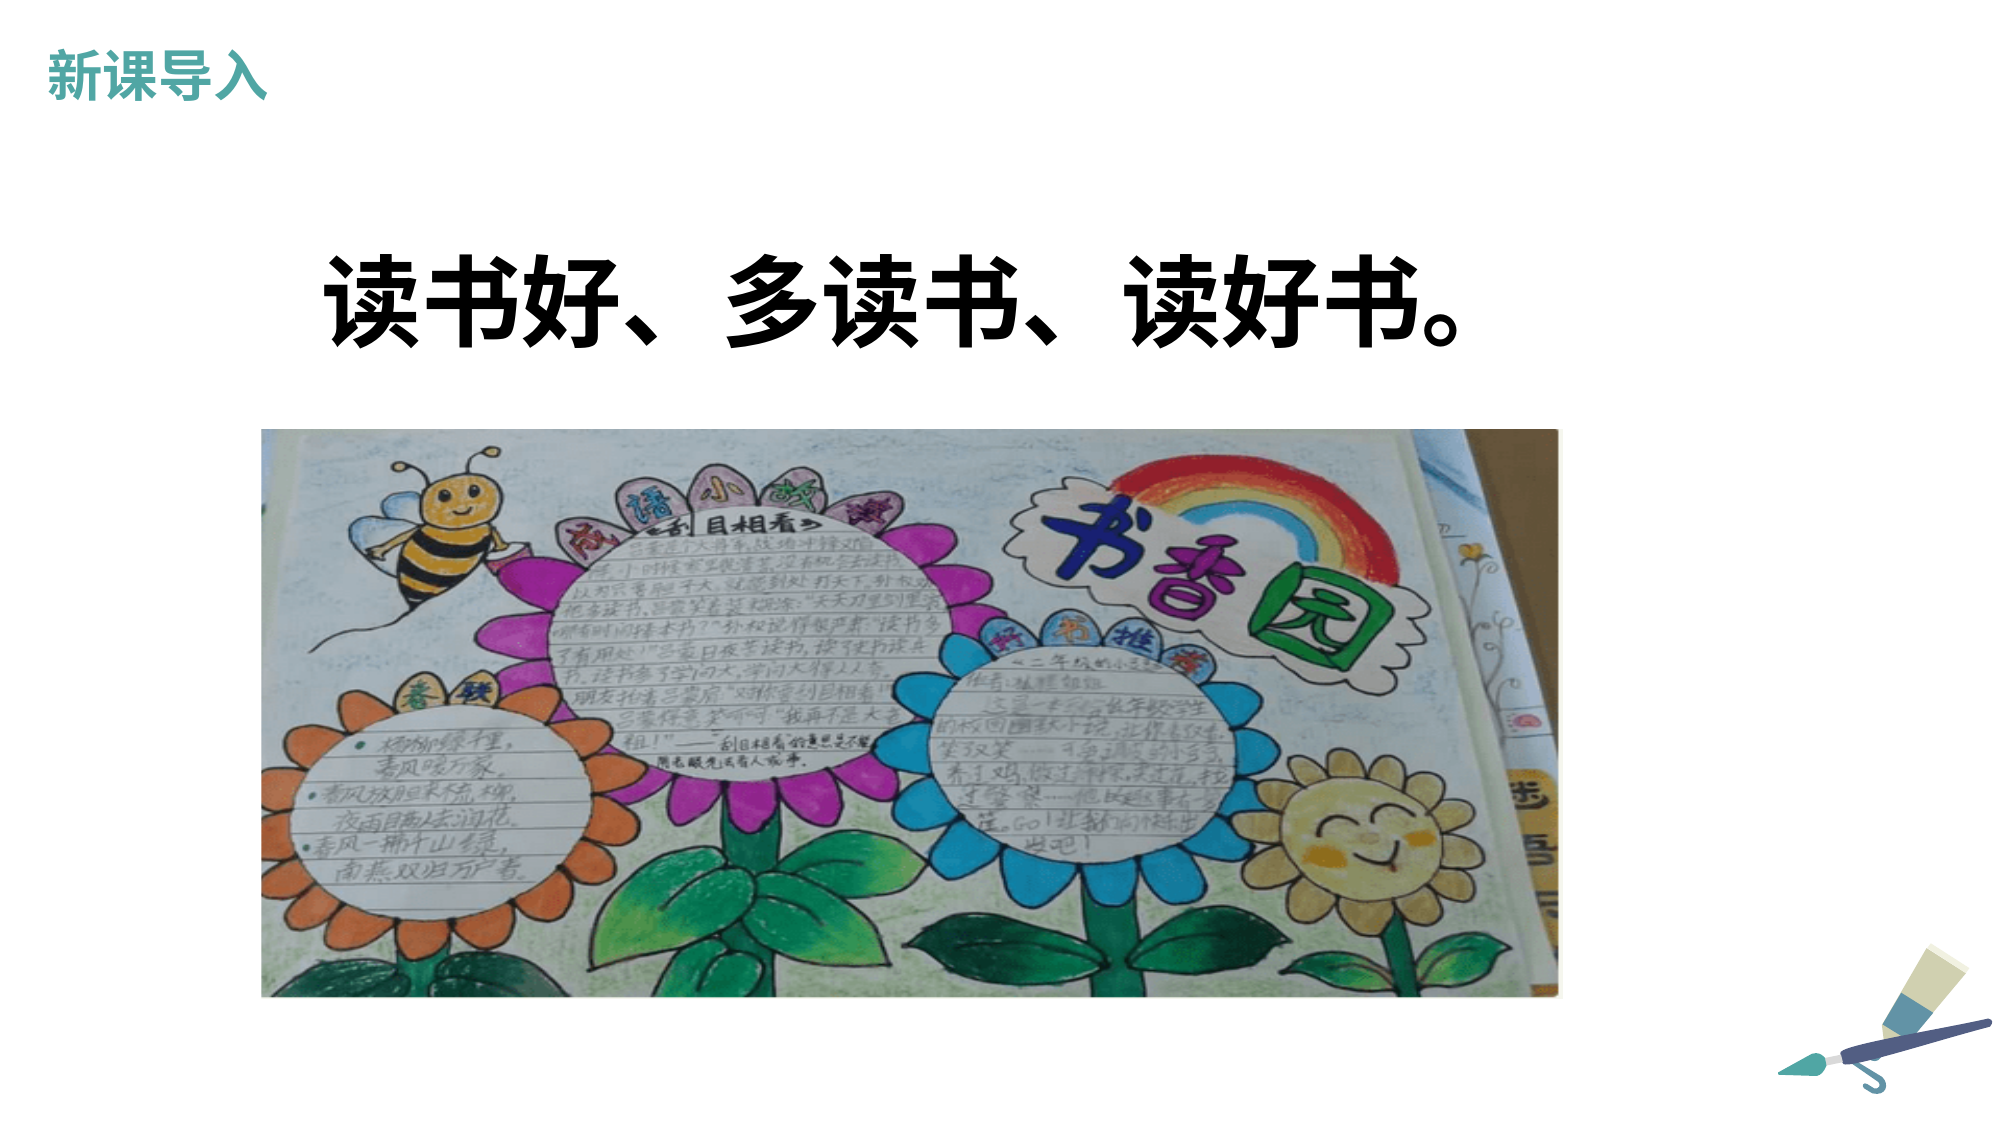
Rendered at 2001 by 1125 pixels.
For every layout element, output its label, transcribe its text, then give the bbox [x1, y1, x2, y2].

text_box 读书好、多读书、读好书。 [307, 232, 1527, 367]
text_box 新课导入 [32, 33, 347, 115]
picture [261, 429, 1572, 1024]
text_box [1811, 945, 1974, 1125]
